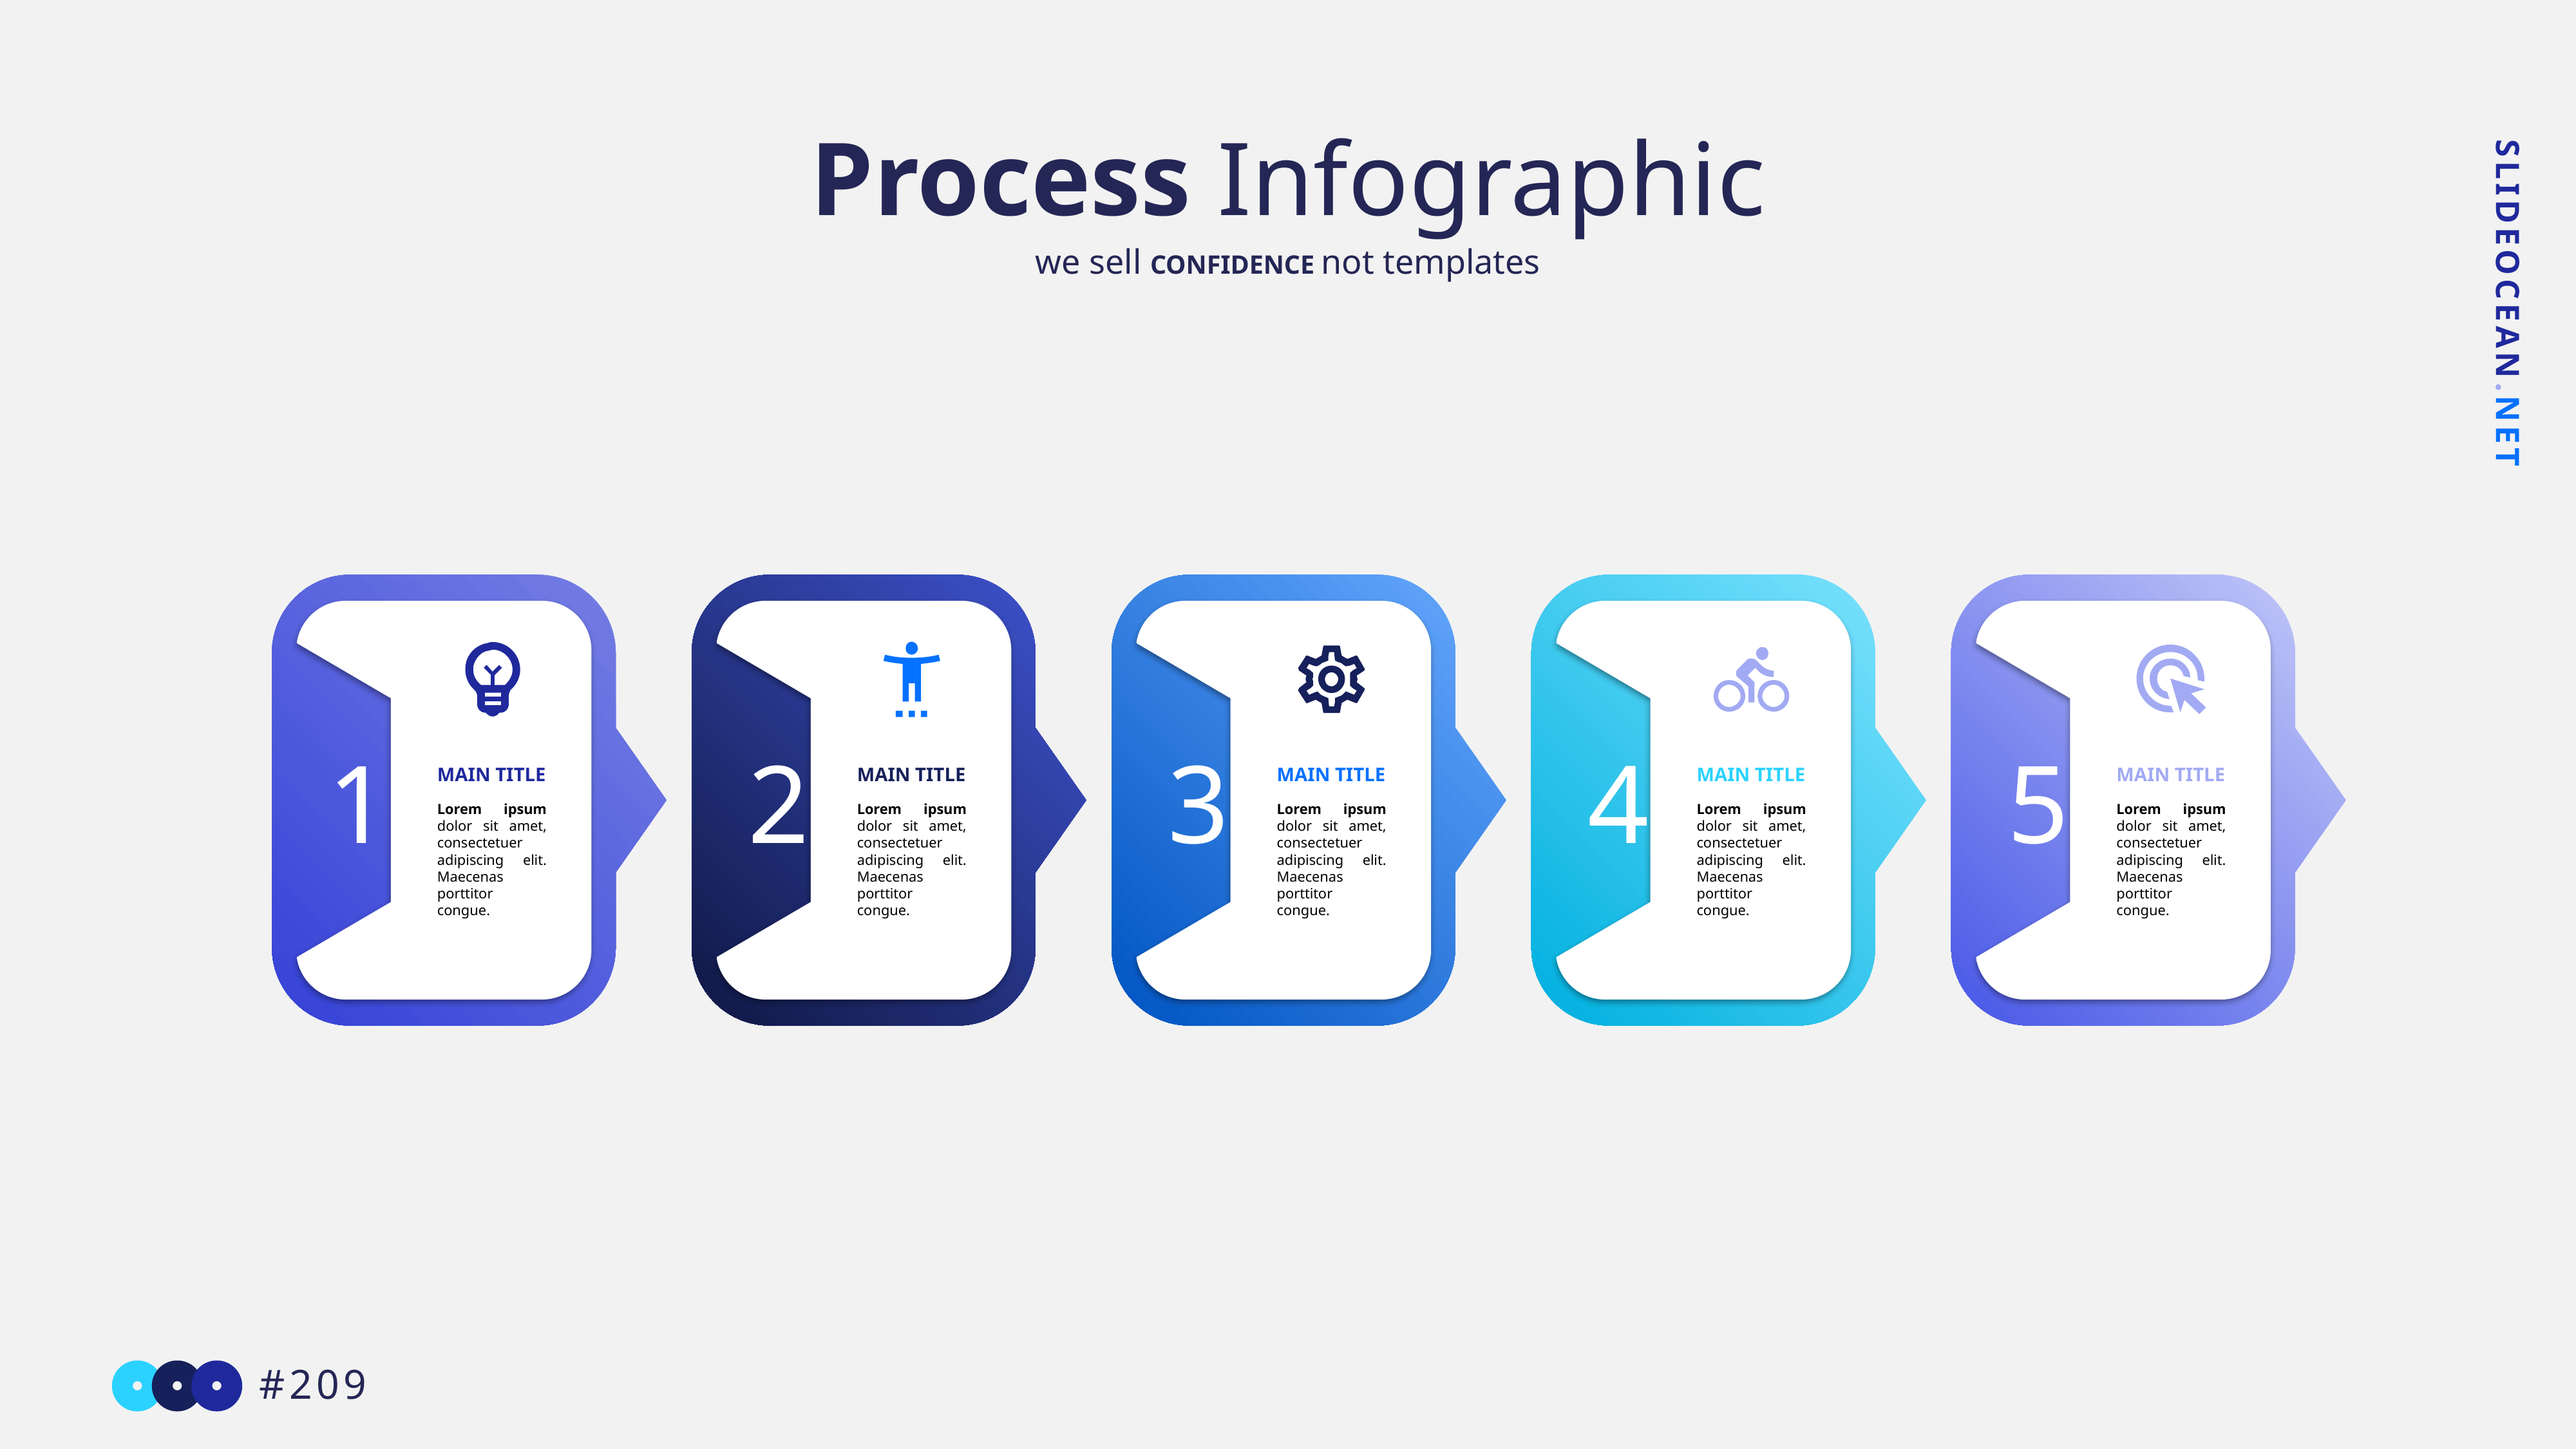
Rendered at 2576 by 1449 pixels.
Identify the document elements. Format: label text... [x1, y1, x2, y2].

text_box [1267, 757, 1397, 908]
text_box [691, 574, 1087, 1026]
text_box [1531, 574, 1926, 1026]
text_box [847, 757, 977, 908]
text_box we sell CONFIDENCE not templates [1026, 241, 1550, 285]
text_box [1687, 757, 1817, 908]
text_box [271, 574, 667, 1026]
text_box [463, 641, 521, 717]
text_box #209 [259, 1359, 402, 1408]
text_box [2107, 757, 2236, 908]
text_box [1111, 574, 1507, 1026]
text_box Process Infographic [800, 110, 1775, 241]
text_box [427, 757, 557, 908]
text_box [1951, 574, 2346, 1026]
